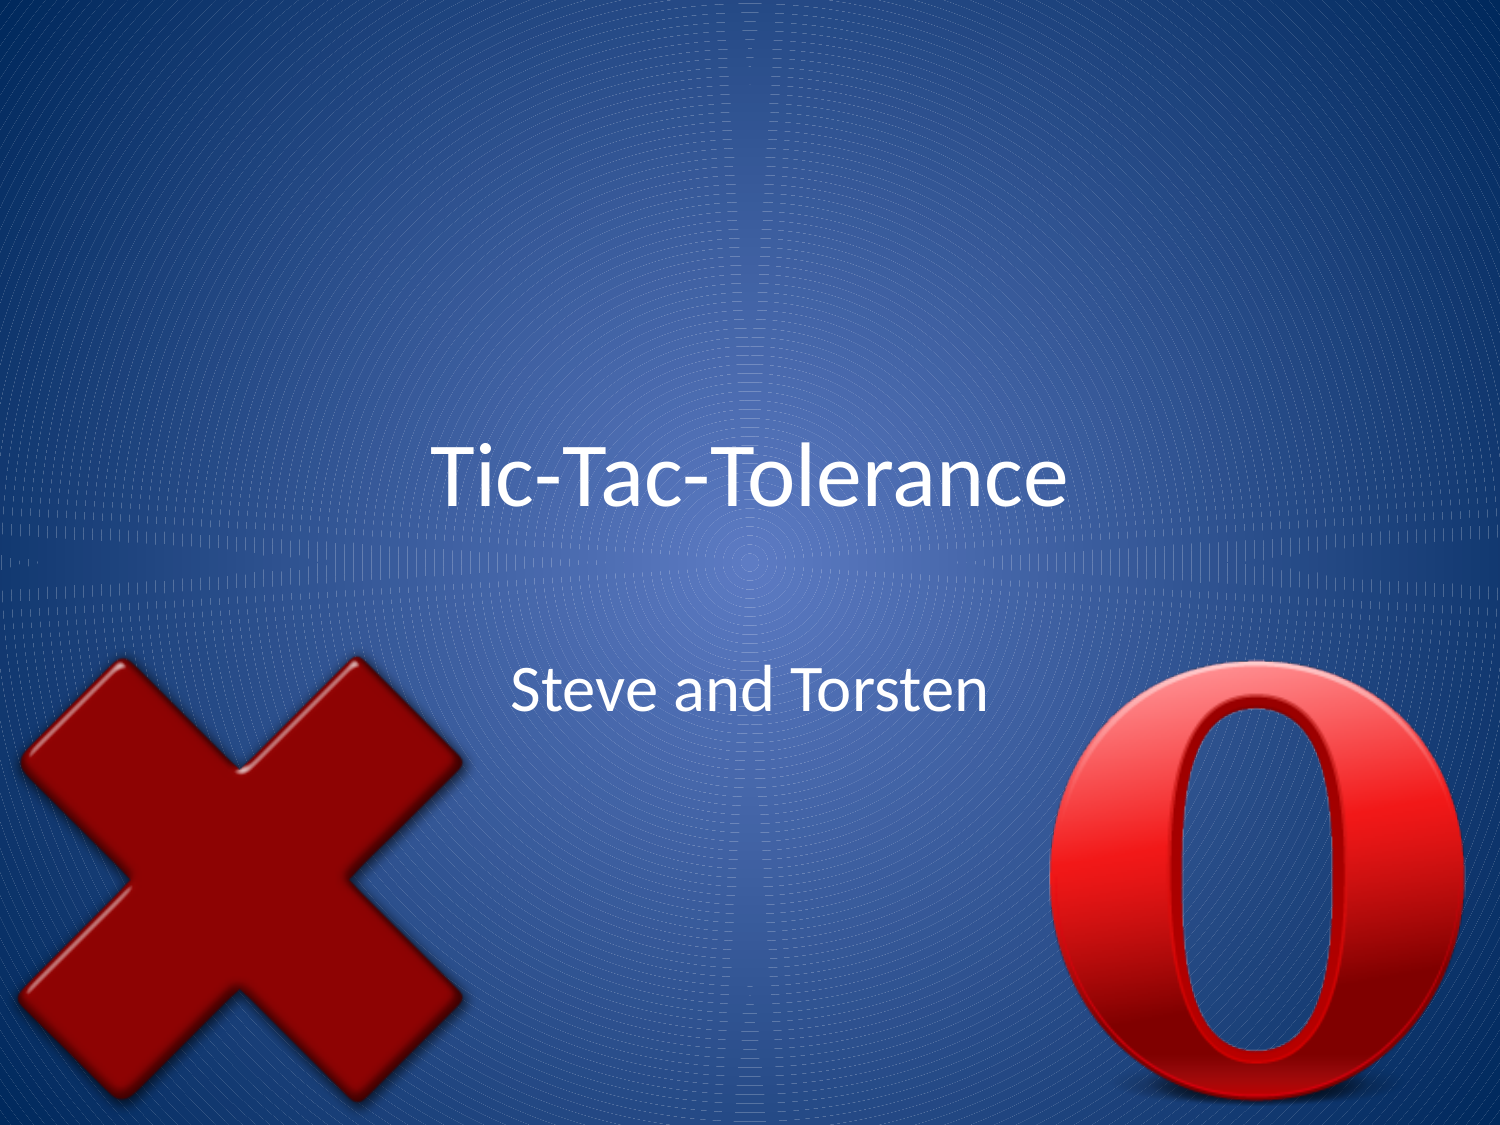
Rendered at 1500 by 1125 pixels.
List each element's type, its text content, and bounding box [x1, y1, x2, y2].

title Tic-Tac-Tolerance [112, 349, 1388, 591]
subtitle Steve and Torsten [573, 637, 1010, 926]
picture [1012, 637, 1500, 1125]
picture [0, 549, 569, 1125]
